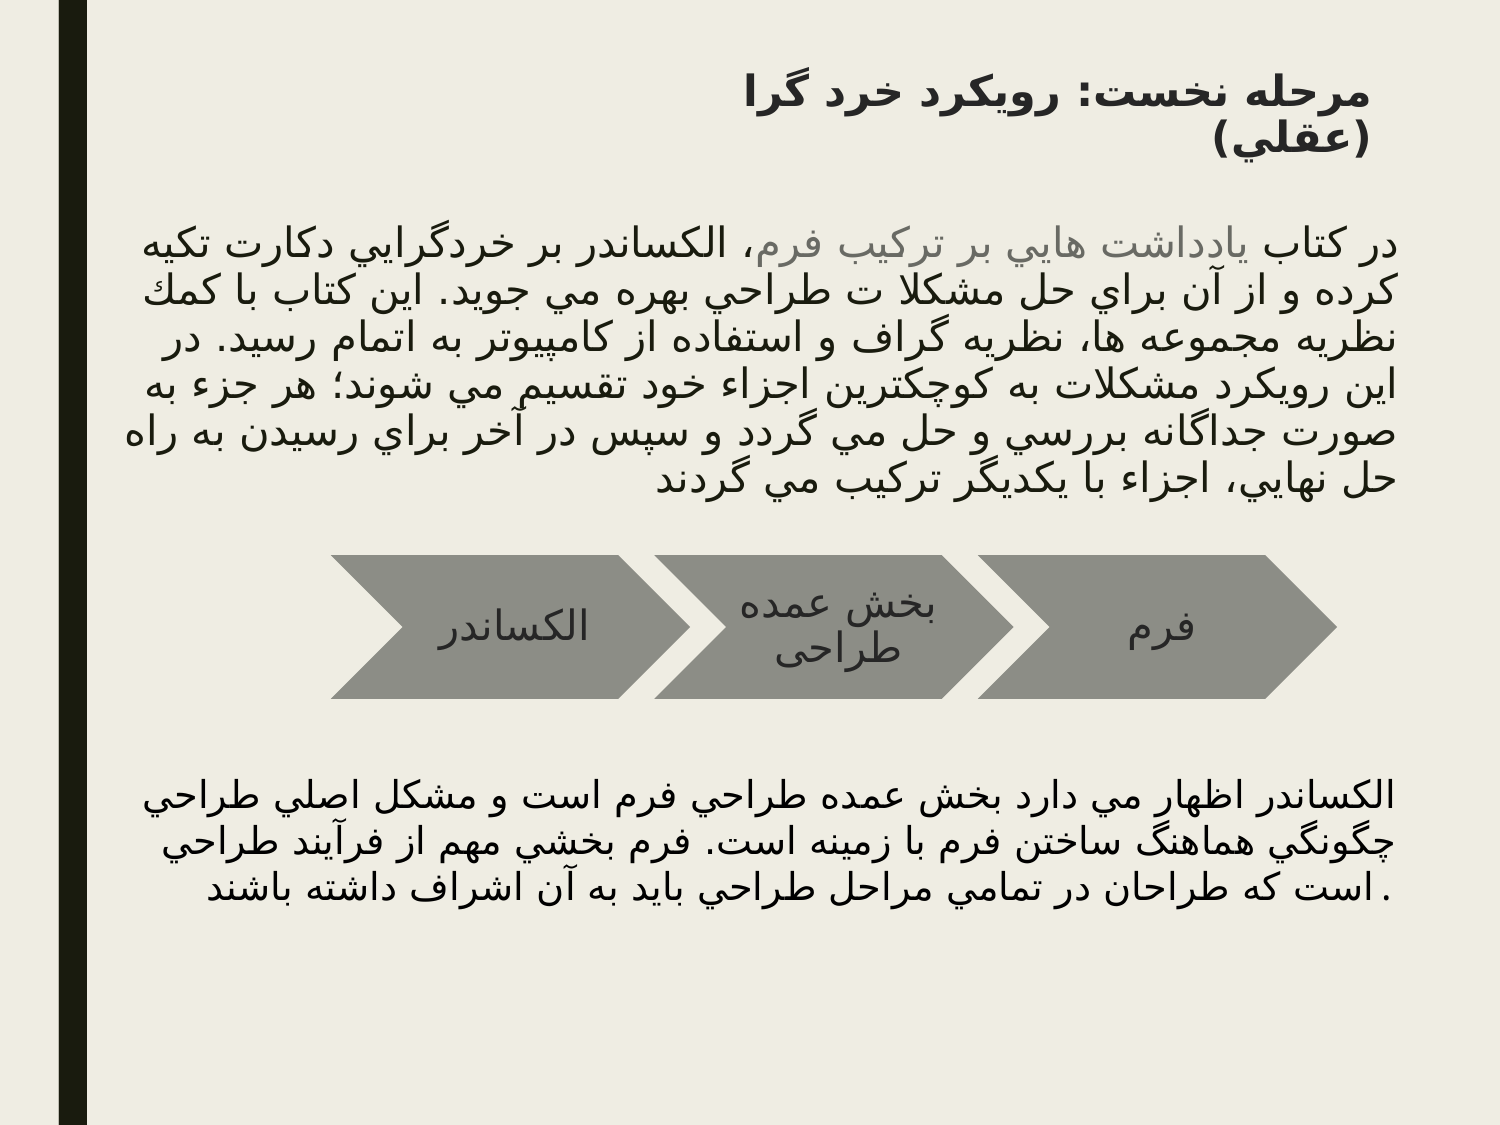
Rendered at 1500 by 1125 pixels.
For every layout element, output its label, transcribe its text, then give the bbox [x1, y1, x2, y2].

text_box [330, 429, 1338, 825]
list در كتاب يادداشت هايي بر تركيب فرم، الكساندر بر خردگرايي دكارت تكيه كرده و از آن براي حل مشكلا ت طراحي بهره مي جويد. اين كتاب با كمك نظريه مجموعه ها، نظريه گراف و استفاده از كامپيوتر به اتمام رسيد. در اين رويكرد مشكلات به كوچكترين اجزاء خود تقسيم مي شوند؛ هر جزء به صورت جداگانه بررسي و حل مي گردد و سپس در آخر براي رسيدن به راه حل نهايي، اجزاء با يكديگر تركيب مي گردند [99, 212, 1414, 513]
title مرحله نخست: رويكرد خرد گرا (عقلي) [643, 62, 1388, 170]
text_box الكساندر اظهار مي دارد بخش عمده طراحي فرم است و مشكل اصلي طراحي چگونگي هماهنگ ساختن فرم با زمينه است. فرم بخشي مهم از فرآيند طراحي است كه طراحان در تمامي مراحل طراحي بايد به آن اشراف داشته باشند. [121, 762, 1413, 963]
